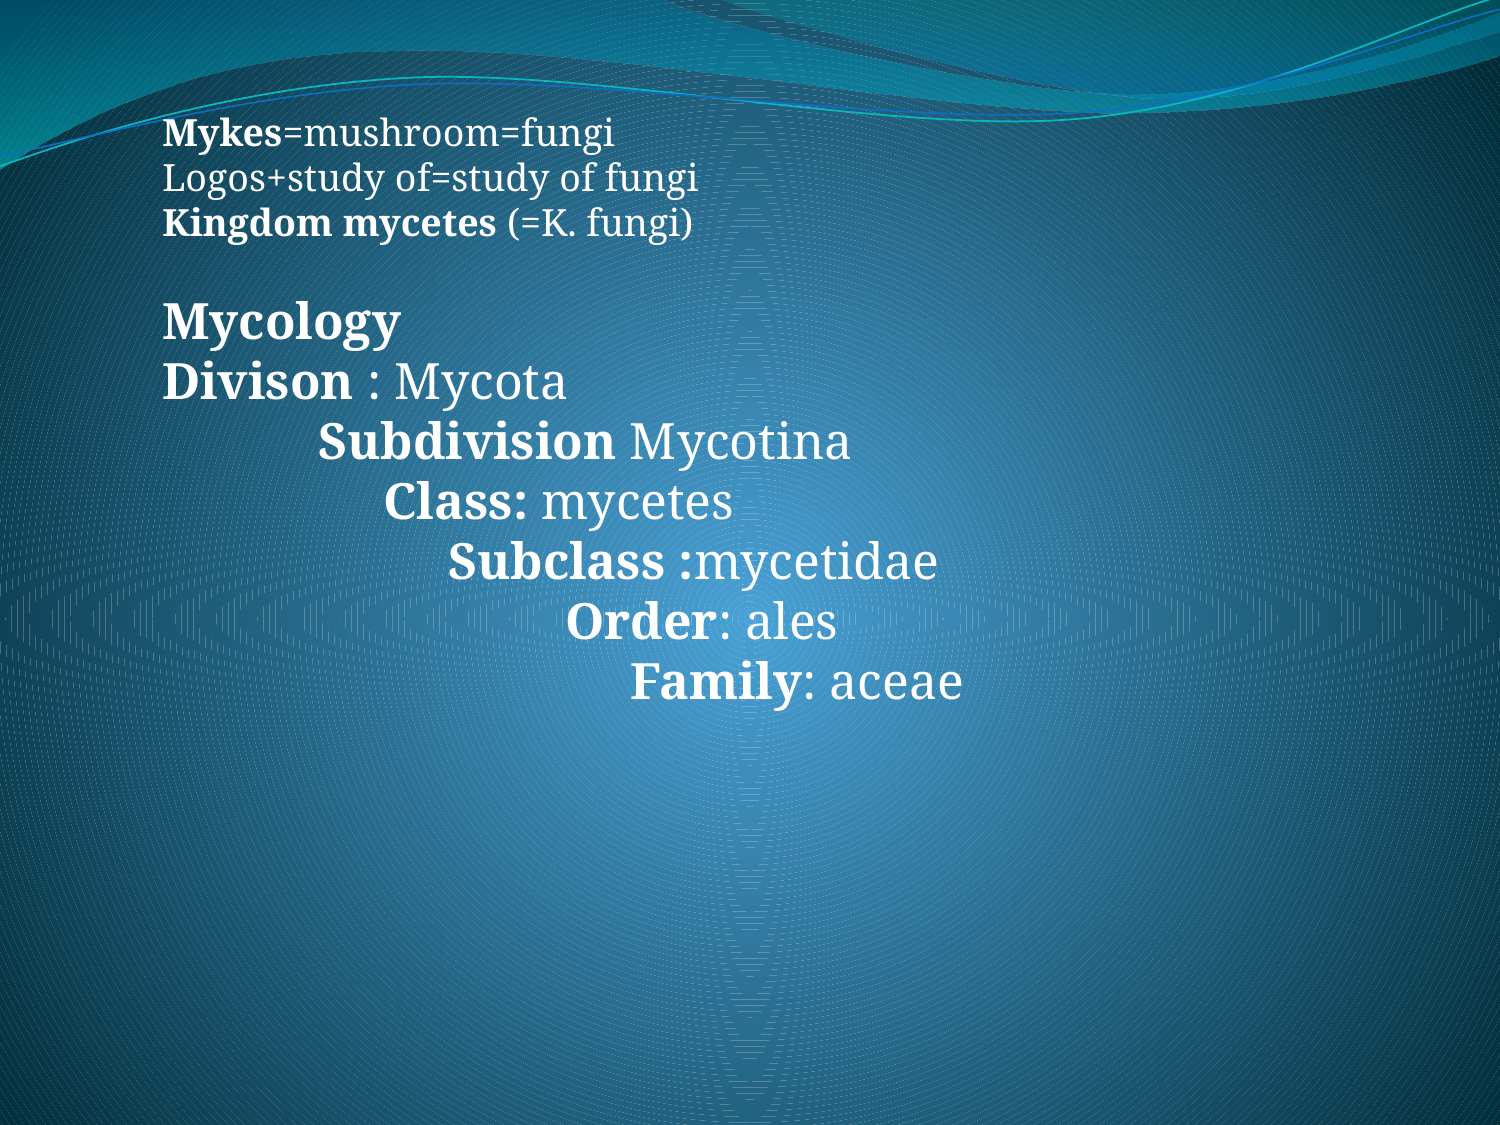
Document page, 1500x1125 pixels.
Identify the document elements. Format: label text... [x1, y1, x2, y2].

text_box Mykes=mushroom=fungi Logos+study of=study of fungi Kingdom mycetes (=K. fungi) [147, 101, 898, 252]
text_box Mycology Divison : Mycota Subdivision Mycotina Class: mycetes Subclass :mycetidae Order: ales Family: aceae [147, 101, 1447, 947]
